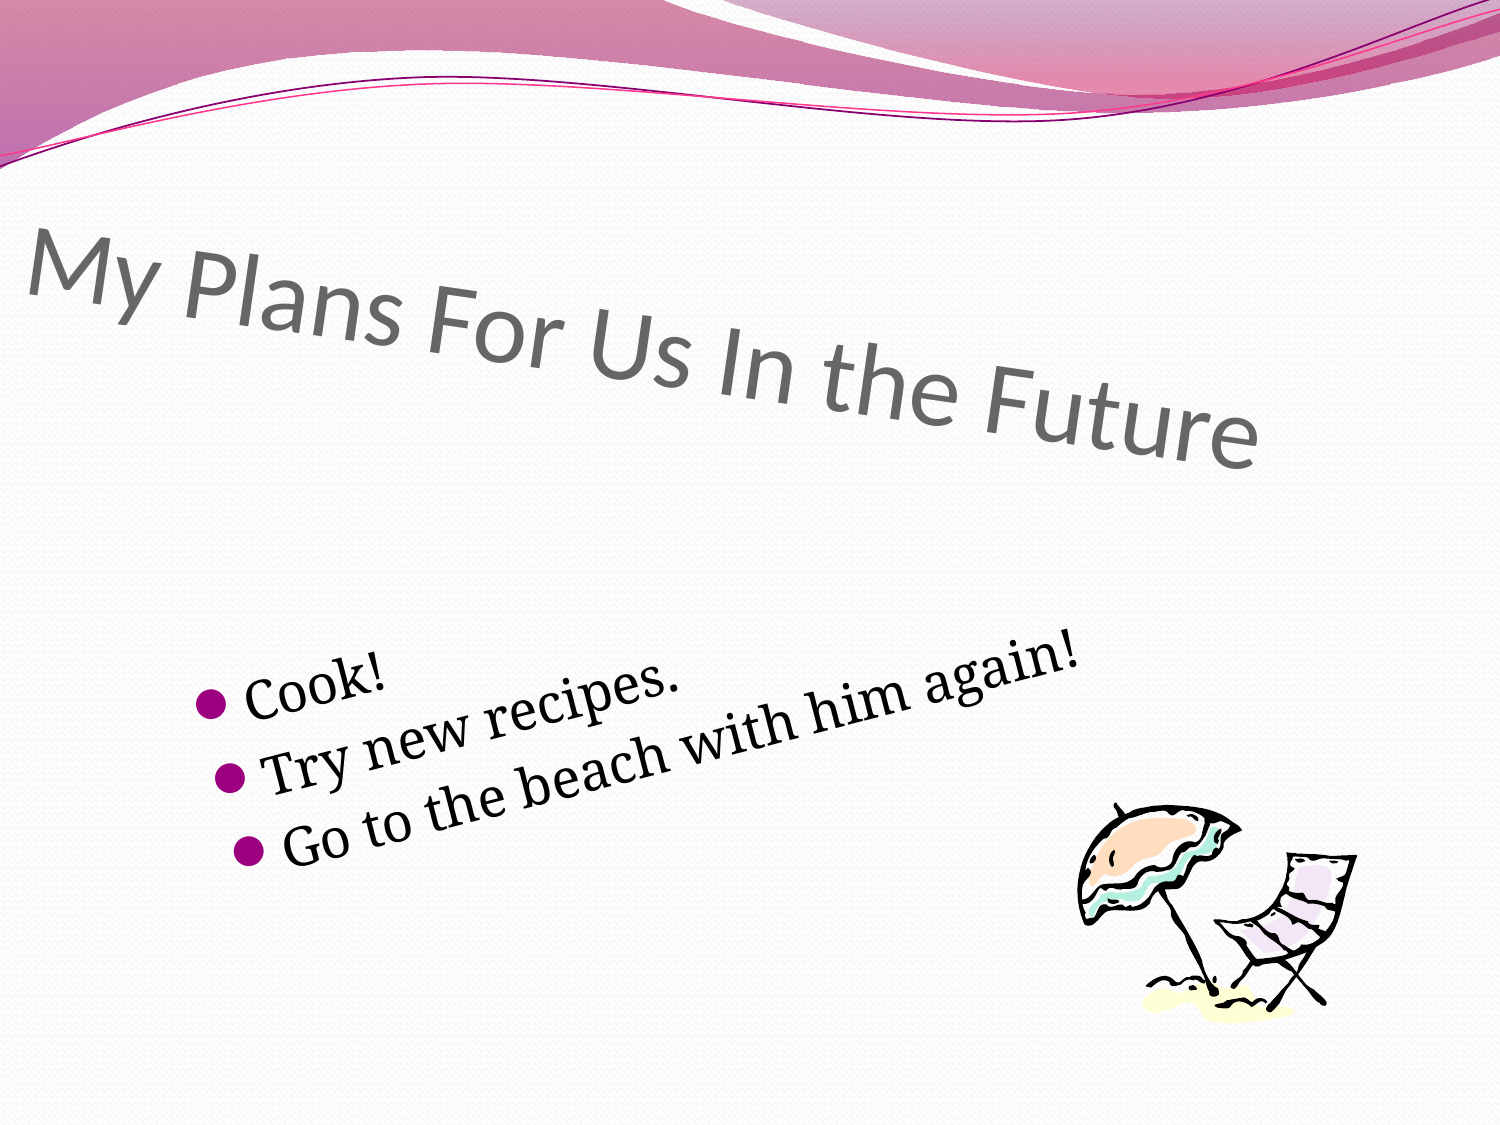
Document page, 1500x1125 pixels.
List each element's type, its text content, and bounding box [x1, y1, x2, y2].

title My Plans For Us In the Future [18, 128, 1382, 509]
picture [1074, 799, 1360, 1026]
list Cook! Try new recipes. Go to the beach with him again! [169, 452, 1118, 931]
